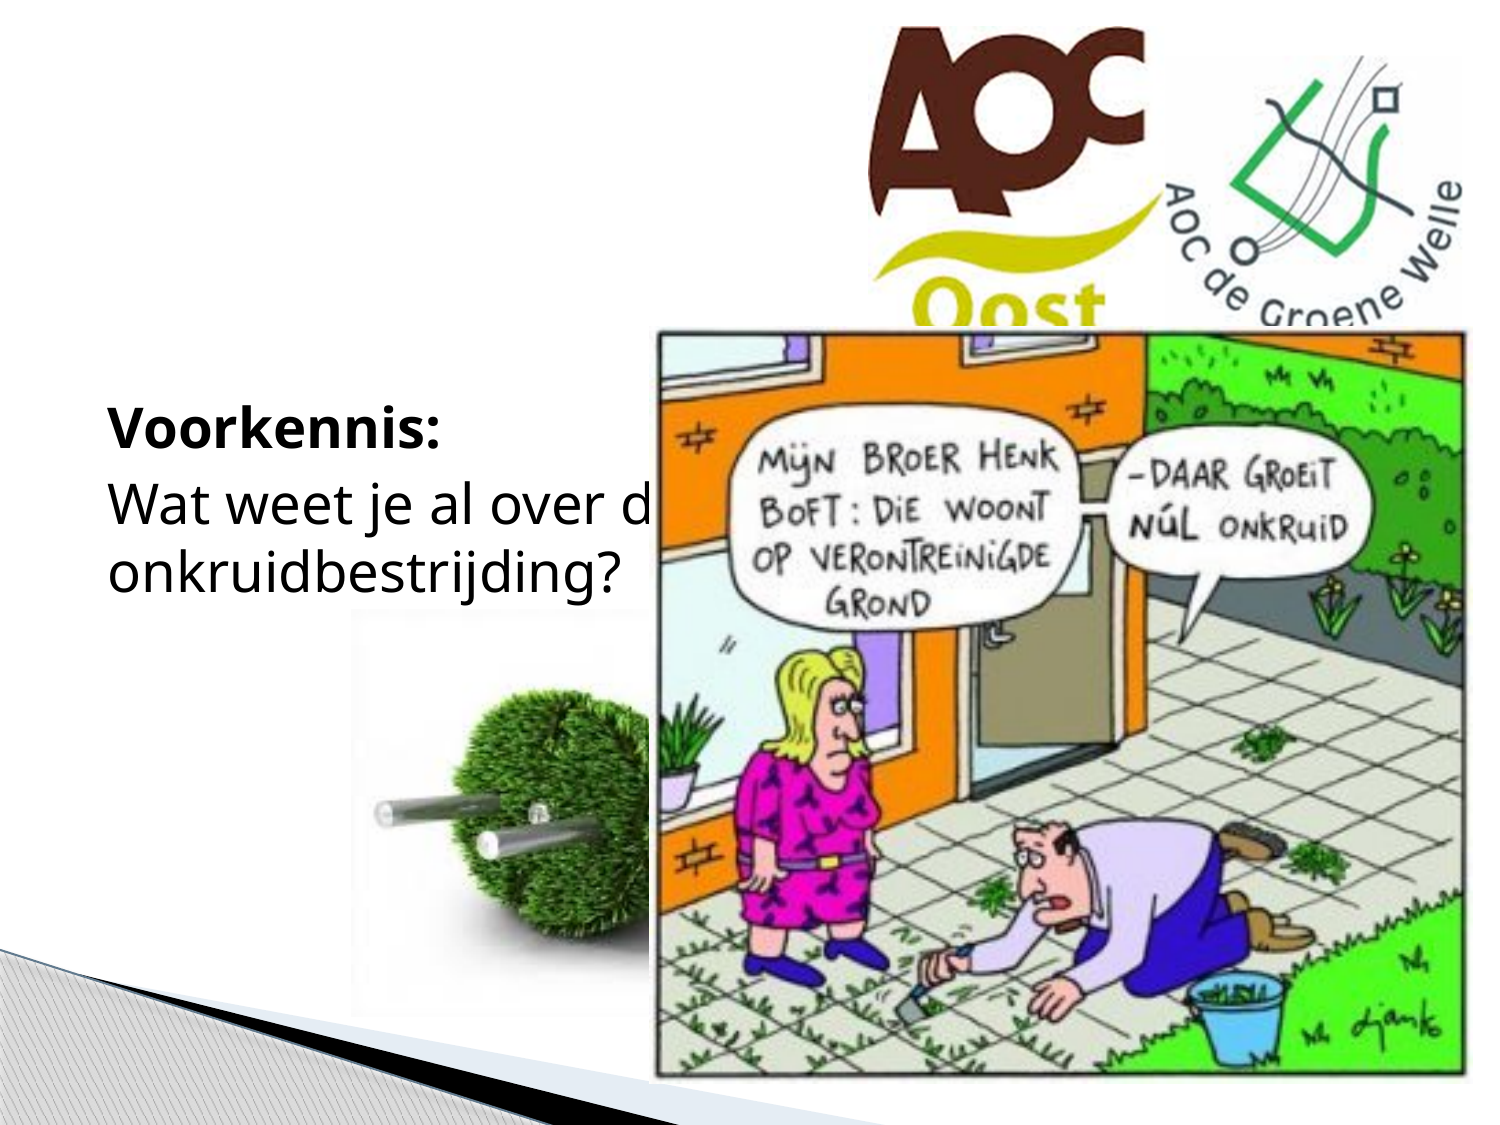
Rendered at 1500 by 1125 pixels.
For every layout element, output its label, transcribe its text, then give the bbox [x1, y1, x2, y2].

list Voorkennis: Wat weet je al over duurzame onkruidbestrijding? [75, 385, 643, 986]
picture [351, 26, 1473, 1084]
